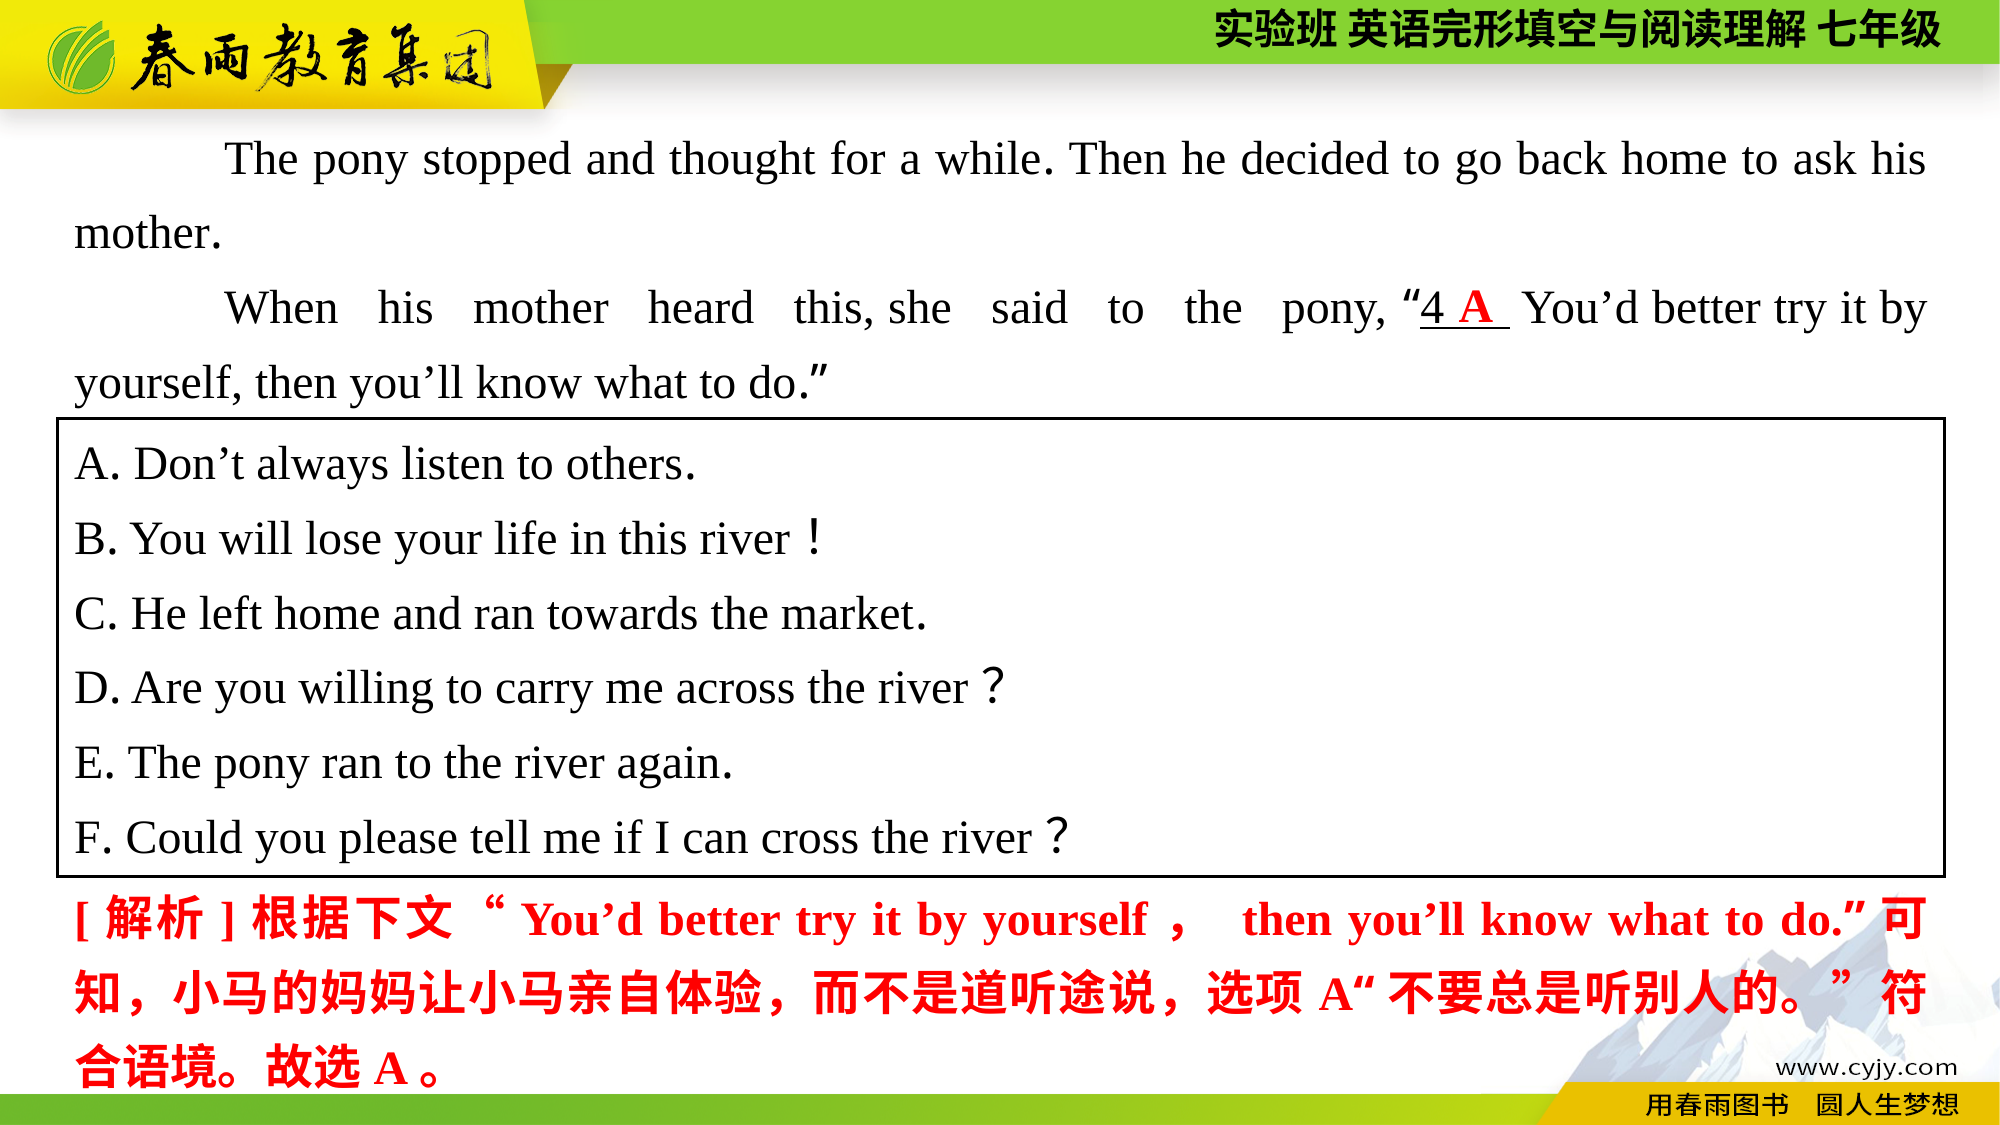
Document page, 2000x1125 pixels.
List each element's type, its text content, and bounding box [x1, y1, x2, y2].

list The pony stopped and thought for a while. Then he decided to go back home to ask his mother. When his mother heard this, she said to the pony, “4 You’d better try it by yourself, then you’ll know what to do.” [59, 101, 1944, 407]
text_box [解析]根据下文“You’d better try it by yourself， then you’ll know what to do.”可知，小马的妈妈让小马亲自体验，而不是道听途说，选项A“不要总是听别人的。”符合语境。故选A。 [59, 877, 1944, 1102]
text_box A. Don’t always listen to others. B. You will lose your life in this river！ C. He left home and ran towards the market. D. Are you willing to carry me across the river？ E. The pony ran to the river again. F. Could you please tell me if I can cross the river？ [59, 407, 1944, 418]
picture [0, 0, 2000, 1125]
text_box A [1443, 250, 1509, 340]
text_box [57, 418, 1945, 877]
